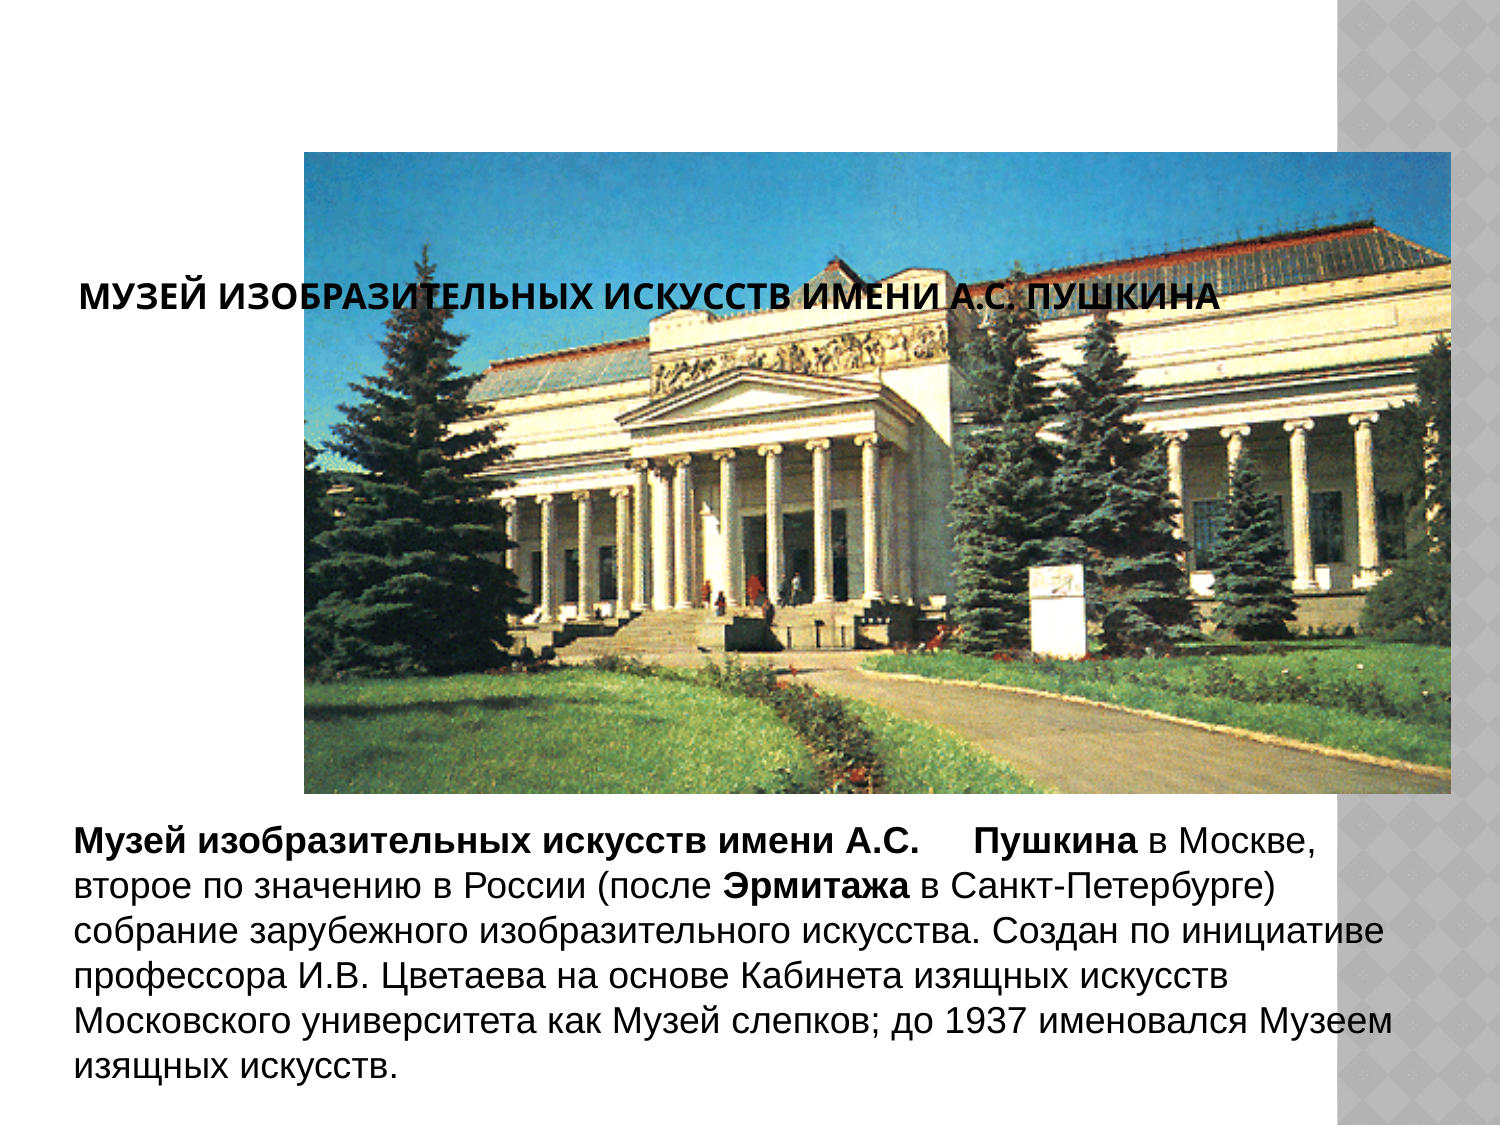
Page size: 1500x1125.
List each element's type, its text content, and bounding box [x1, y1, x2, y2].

picture [304, 151, 1451, 795]
title Музей изобразительных искусств имени А.С. Пушкина [70, 128, 1258, 317]
text_box Музей изобразительных искусств имени А.С. Пушкина в Москве, второе по значению в России (после Эрмитажа в Санкт-Петербурге) собрание зарубежного изобразительного искусства. Создан по инициативе профессора И.В. Цветаева на основе Кабинета изящных искусств Московского университета как Музей слепков; до 1937 именовался Музеем изящных искусств. [58, 808, 1430, 1094]
